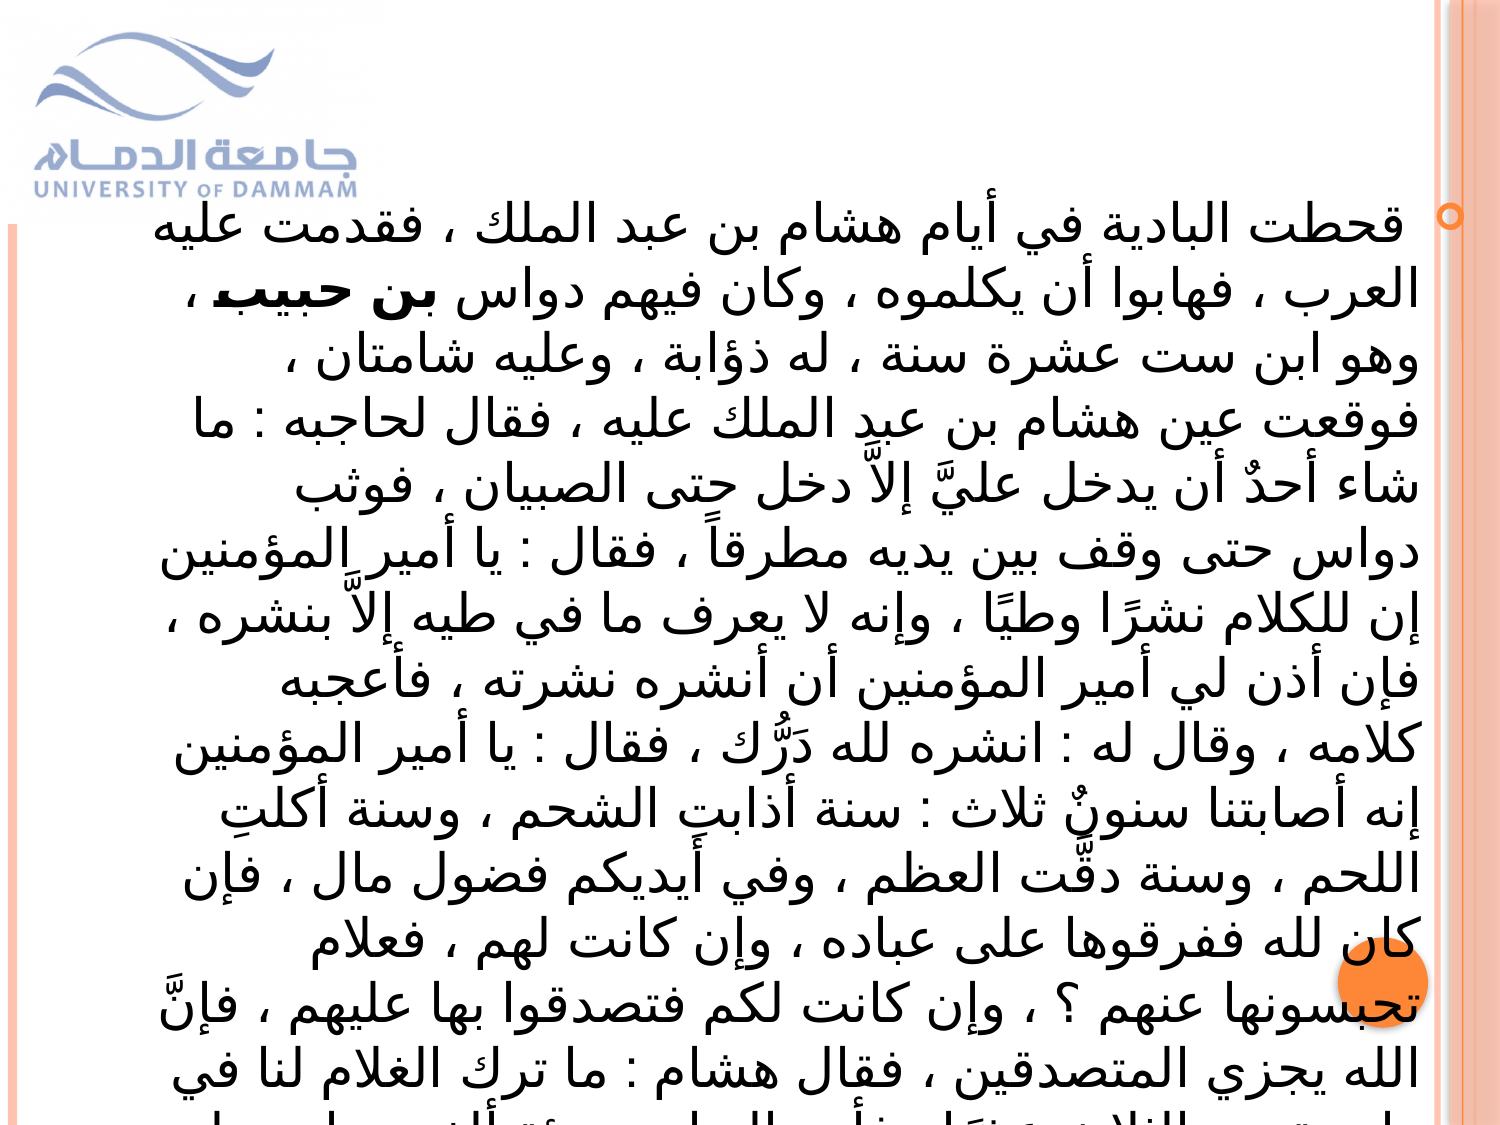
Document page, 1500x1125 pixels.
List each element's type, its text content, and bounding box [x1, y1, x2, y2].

picture [0, 0, 385, 225]
list قحطت البادية في أيام هشام بن عبد الملك ، فقدمت عليه العرب ، فهابوا أن يكلموه ، وكان فيهم دواس بن حبيب ، وهو ابن ست عشرة سنة ، له ذؤابة ، وعليه شامتان ، فوقعت عين هشام بن عبد الملك عليه ، فقال لحاجبه : ما شاء أحدٌ أن يدخل عليَّ إلاَّ دخل حتى الصبيان ، فوثب دواس حتى وقف بين يديه مطرقاً ، فقال : يا أمير المؤمنين إن للكلام نشرًا وطيًا ، وإنه لا يعرف ما في طيه إلاَّ بنشره ، فإن أذن لي أمير المؤمنين أن أنشره نشرته ، فأعجبه كلامه ، وقال له : انشره لله دَرُّك ، فقال : يا أمير المؤمنين إنه أصابتنا سنونٌ ثلاث : سنة أذابتِ الشحم ، وسنة أكلتِ اللحم ، وسنة دقَّت العظم ، وفي أيديكم فضول مال ، فإن كان لله ففرقوها على عباده ، وإن كانت لهم ، فعلام تحبسونها عنهم ؟ ، وإن كانت لكم فتصدقوا بها عليهم ، فإنَّ الله يجزي المتصدقين ، فقال هشام : ما ترك الغلام لنا في واحدة من الثلاث عذرًا ، فأمر البوادي بمئة ألف دينار ، وله بمائة ألف درهم ، ثم قال : ألا حاجة ؟ قال : ما لي في خاصة نفسي دون عامة المسلمين ، فخرج من عنده وهو من أجل القوم ! [135, 180, 1483, 1125]
